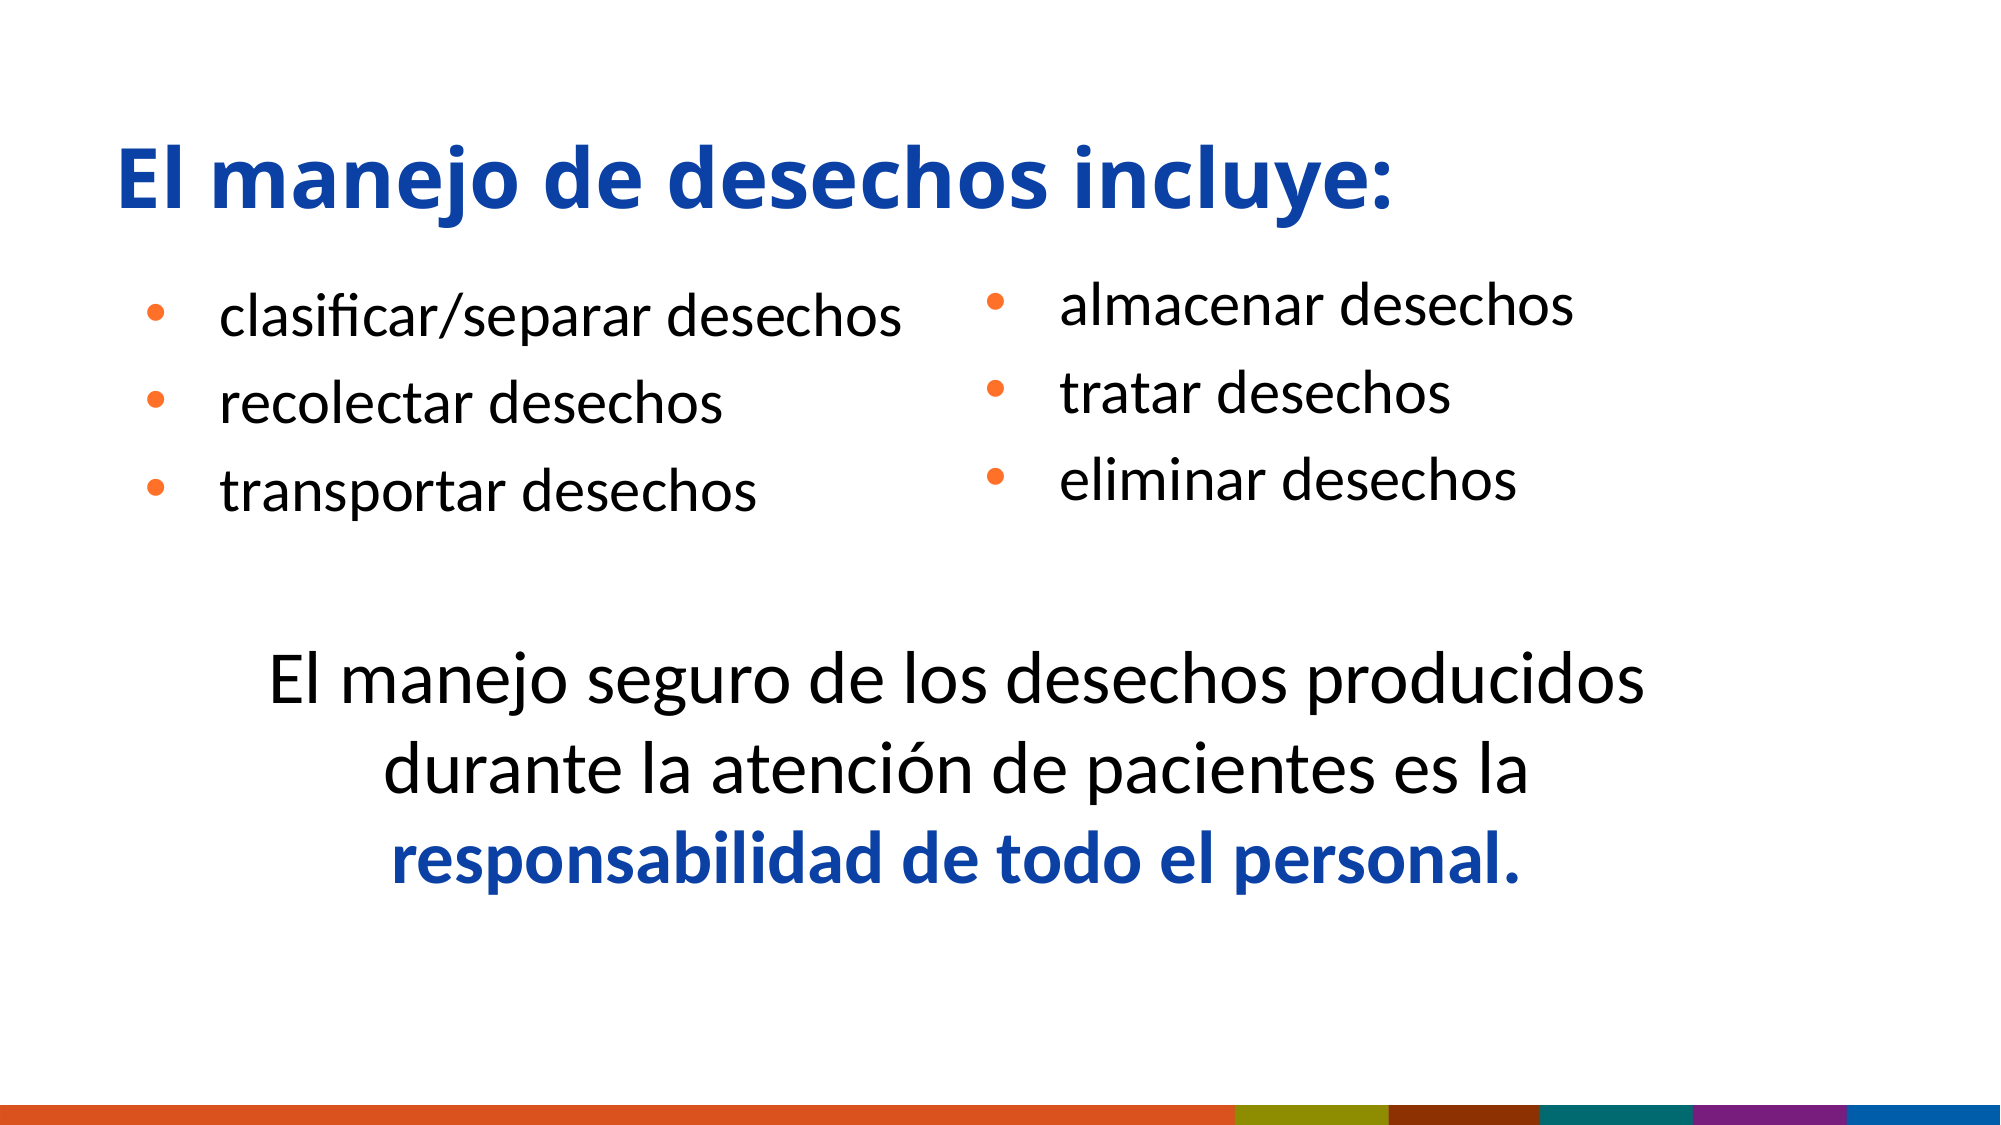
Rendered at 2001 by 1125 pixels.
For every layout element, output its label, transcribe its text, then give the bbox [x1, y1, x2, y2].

picture [0, 1105, 2000, 1125]
text_box clasificar/separar desechos recolectar desechos transportar desechos El manejo seguro de los desechos producidos durante la atención de pacientes es la responsabilidad de todo el personal. [129, 266, 1785, 1044]
title El manejo de desechos incluye: [99, 45, 1900, 233]
text_box almacenar desechos tratar desechos eliminar desechos [969, 255, 1870, 521]
